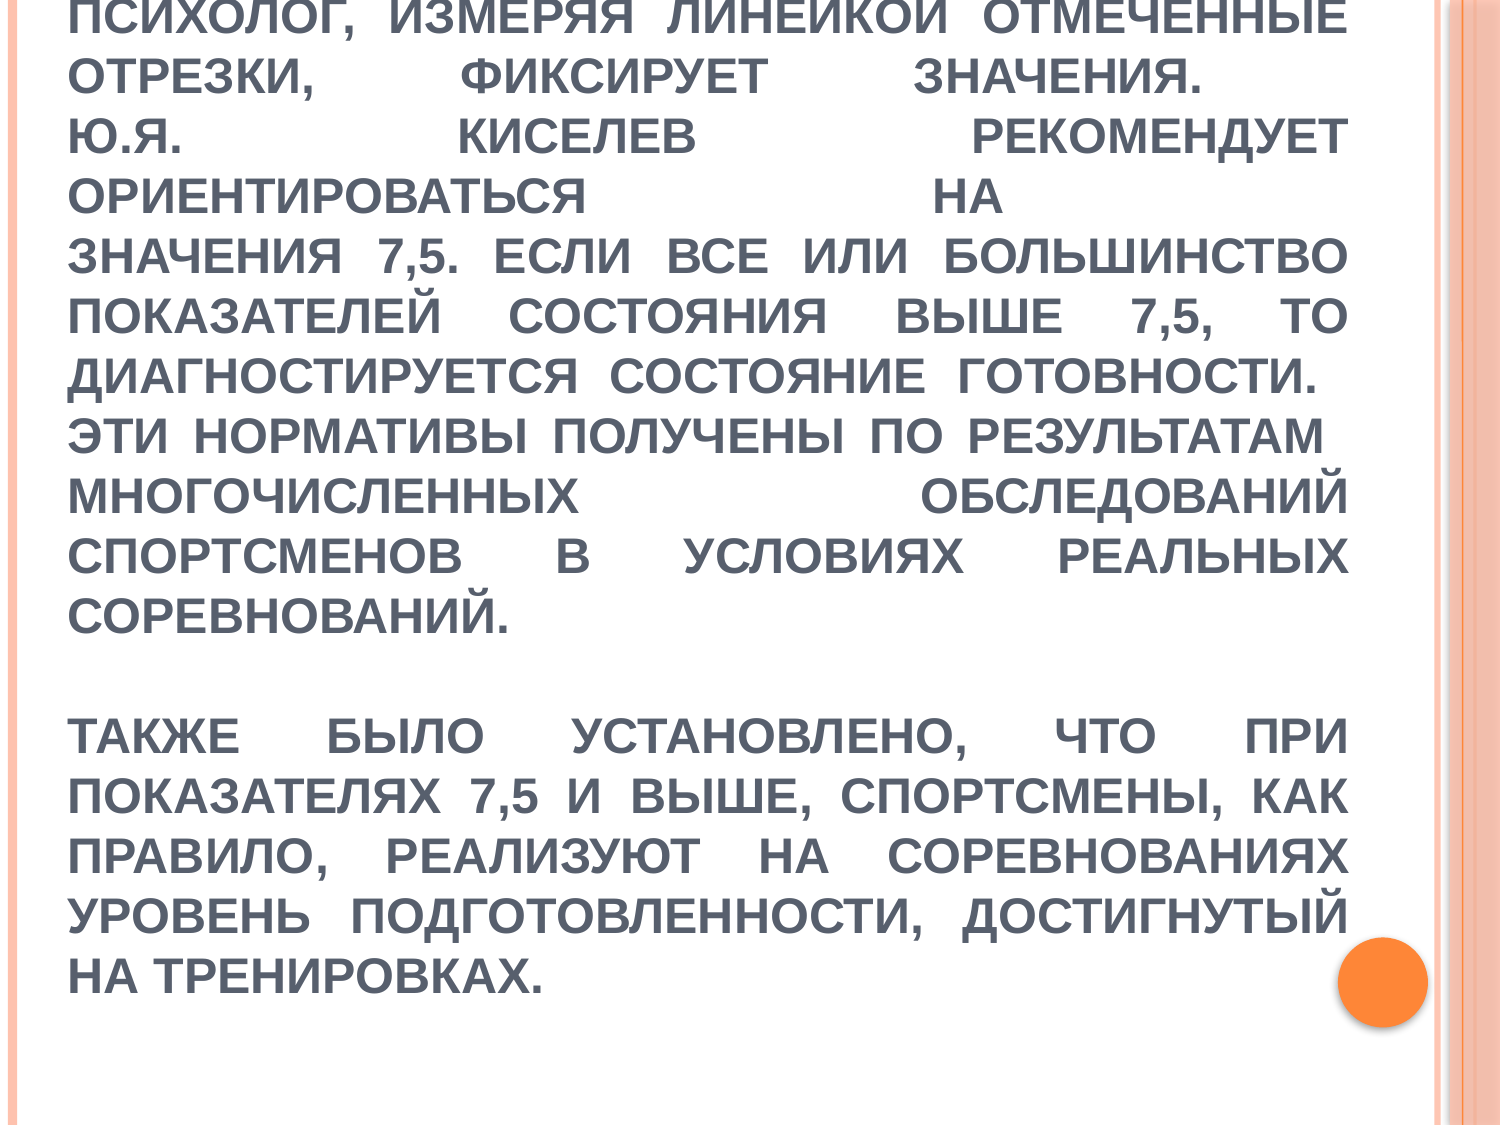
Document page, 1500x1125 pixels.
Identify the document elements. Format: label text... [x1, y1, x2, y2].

title Для более точного обследования психолог, измеряя линейкой отмеченные отрезки, фиксирует значения. Ю.Я. Киселев рекомендует ориентироваться на значения 7,5. Если все или большинство показателей состояния выше 7,5, то диагностируется состояние готовности. Эти нормативы получены по результатам многочисленных обследований спортсменов в условиях реальных соревнований. Также было установлено, что при показателях 7,5 и выше, спортсмены, как правило, реализуют на соревнованиях уровень подготовленности, достигнутый на тренировках. [53, 90, 1365, 1012]
